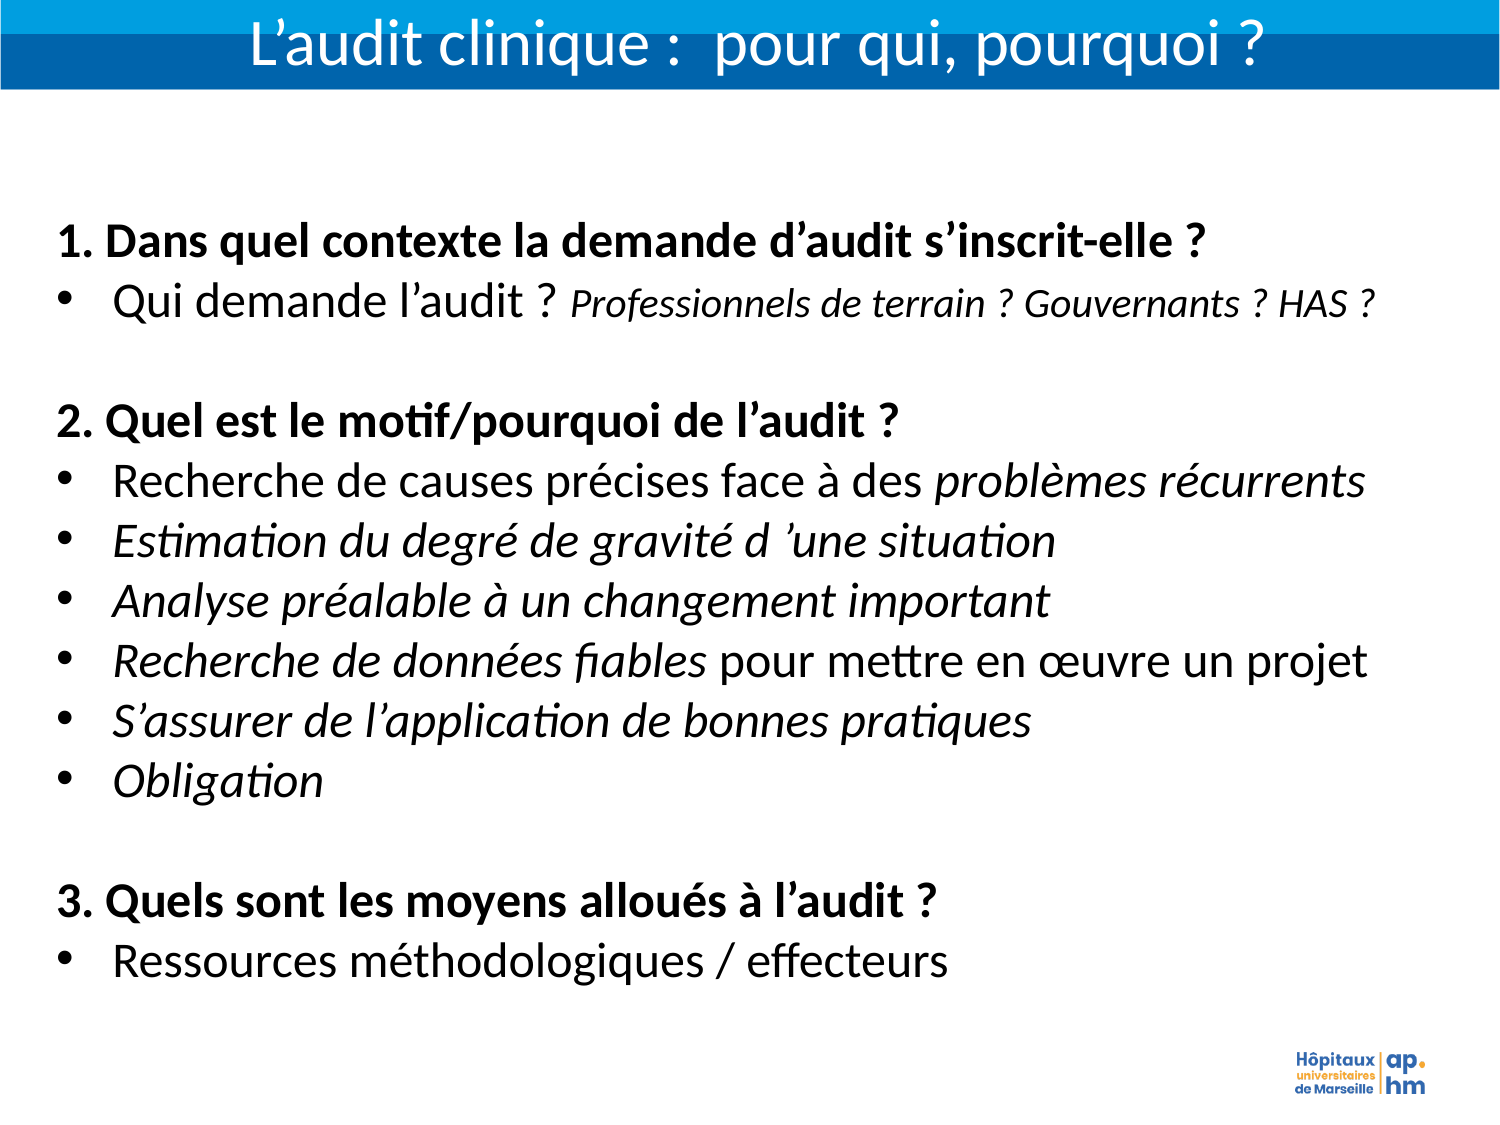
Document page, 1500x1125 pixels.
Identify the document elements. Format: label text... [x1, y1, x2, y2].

text_box 1. Dans quel contexte la demande d’audit s’inscrit-elle ? Qui demande l’audit ? Professionnels de terrain ? Gouvernants ? HAS ? 2. Quel est le motif/pourquoi de l’audit ? Recherche de causes précises face à des problèmes récurrents Estimation du degré de gravité d ’une situation Analyse préalable à un changement important Recherche de données fiables pour mettre en œuvre un projet S’assurer de l’application de bonnes pratiques Obligation 3. Quels sont les moyens alloués à l’audit ? Ressources méthodologiques / effecteurs [41, 140, 1495, 995]
picture [0, 35, 1500, 101]
picture [1295, 1052, 1425, 1094]
title L’audit clinique : pour qui, pourquoi ? [17, 0, 1500, 79]
